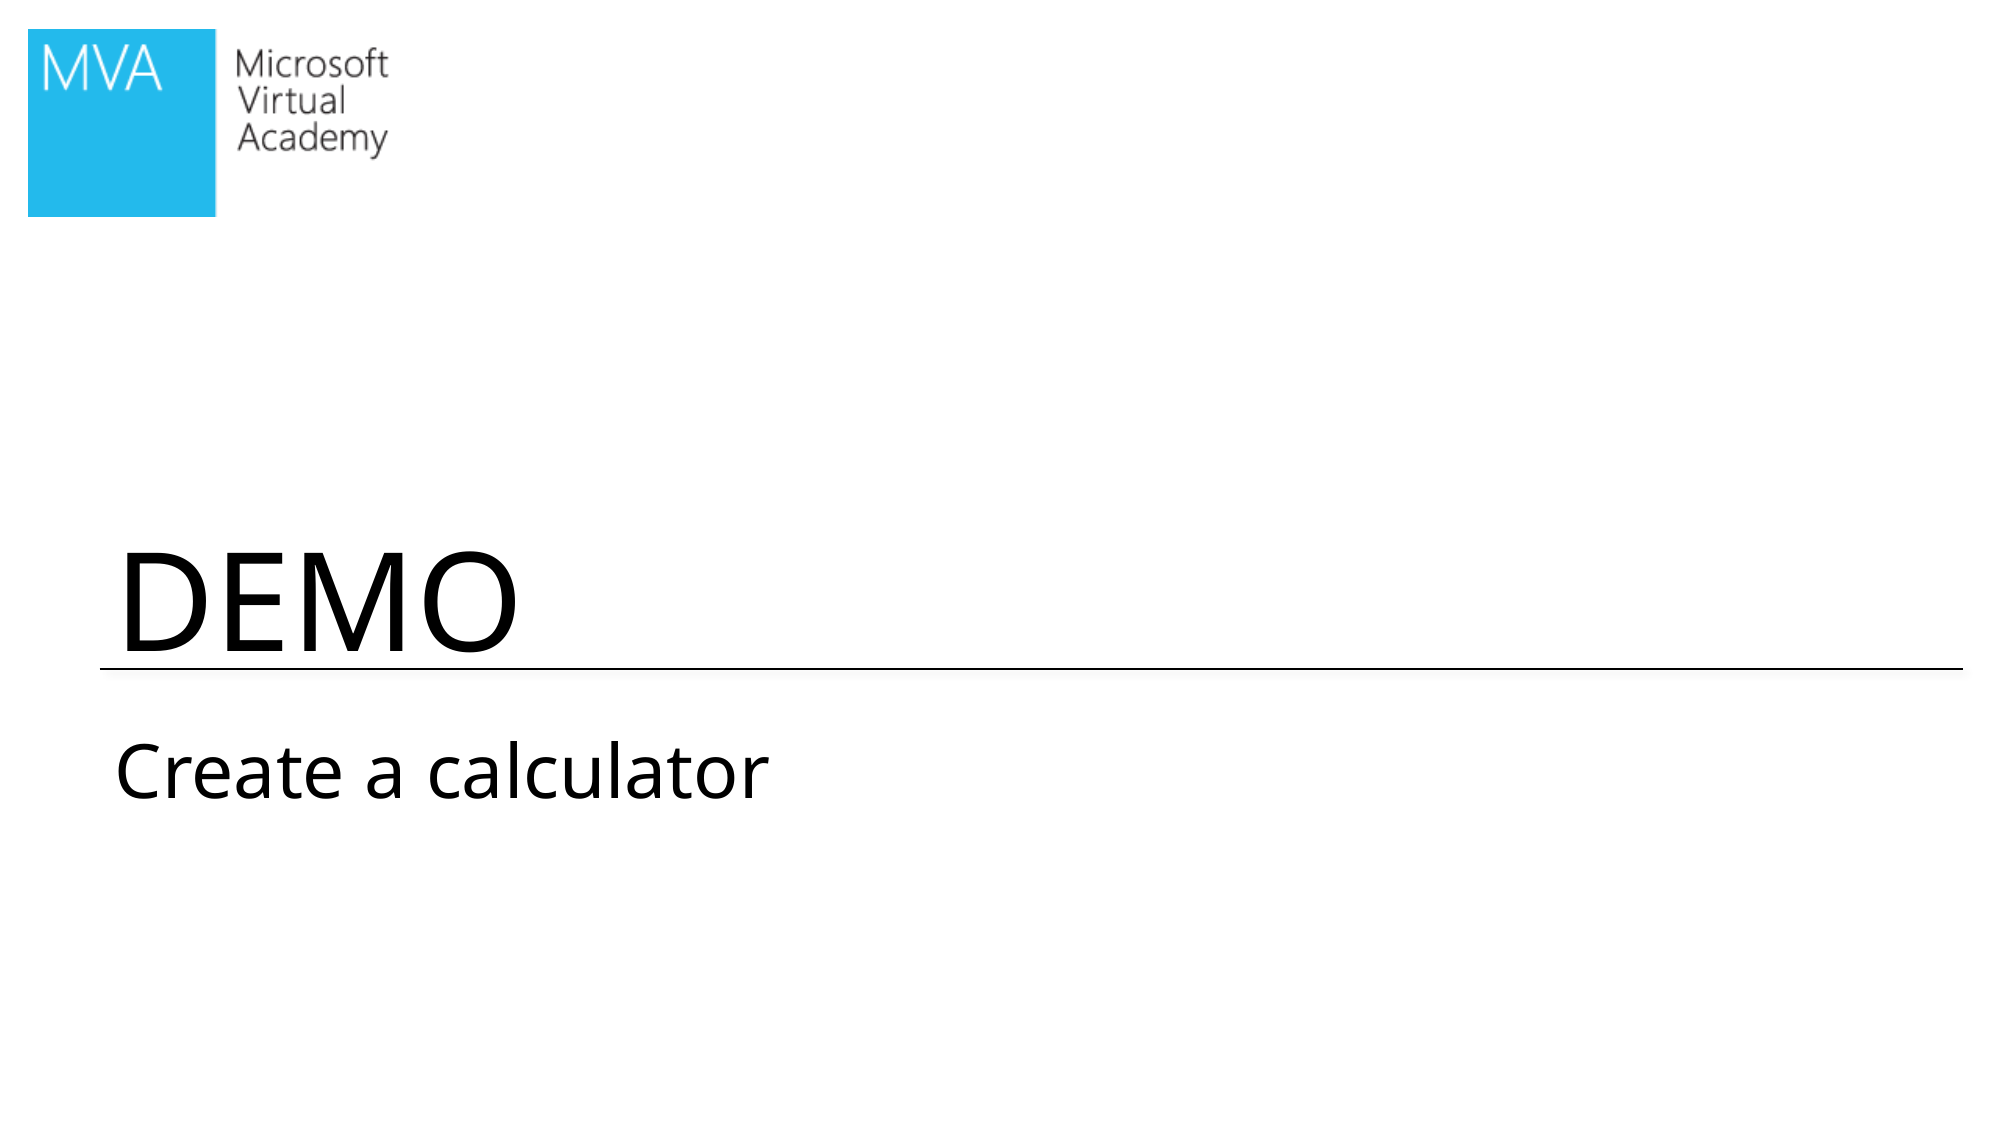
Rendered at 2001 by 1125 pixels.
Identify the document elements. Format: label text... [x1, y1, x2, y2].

picture [28, 29, 497, 217]
title Create a calculator [99, 733, 1976, 1009]
